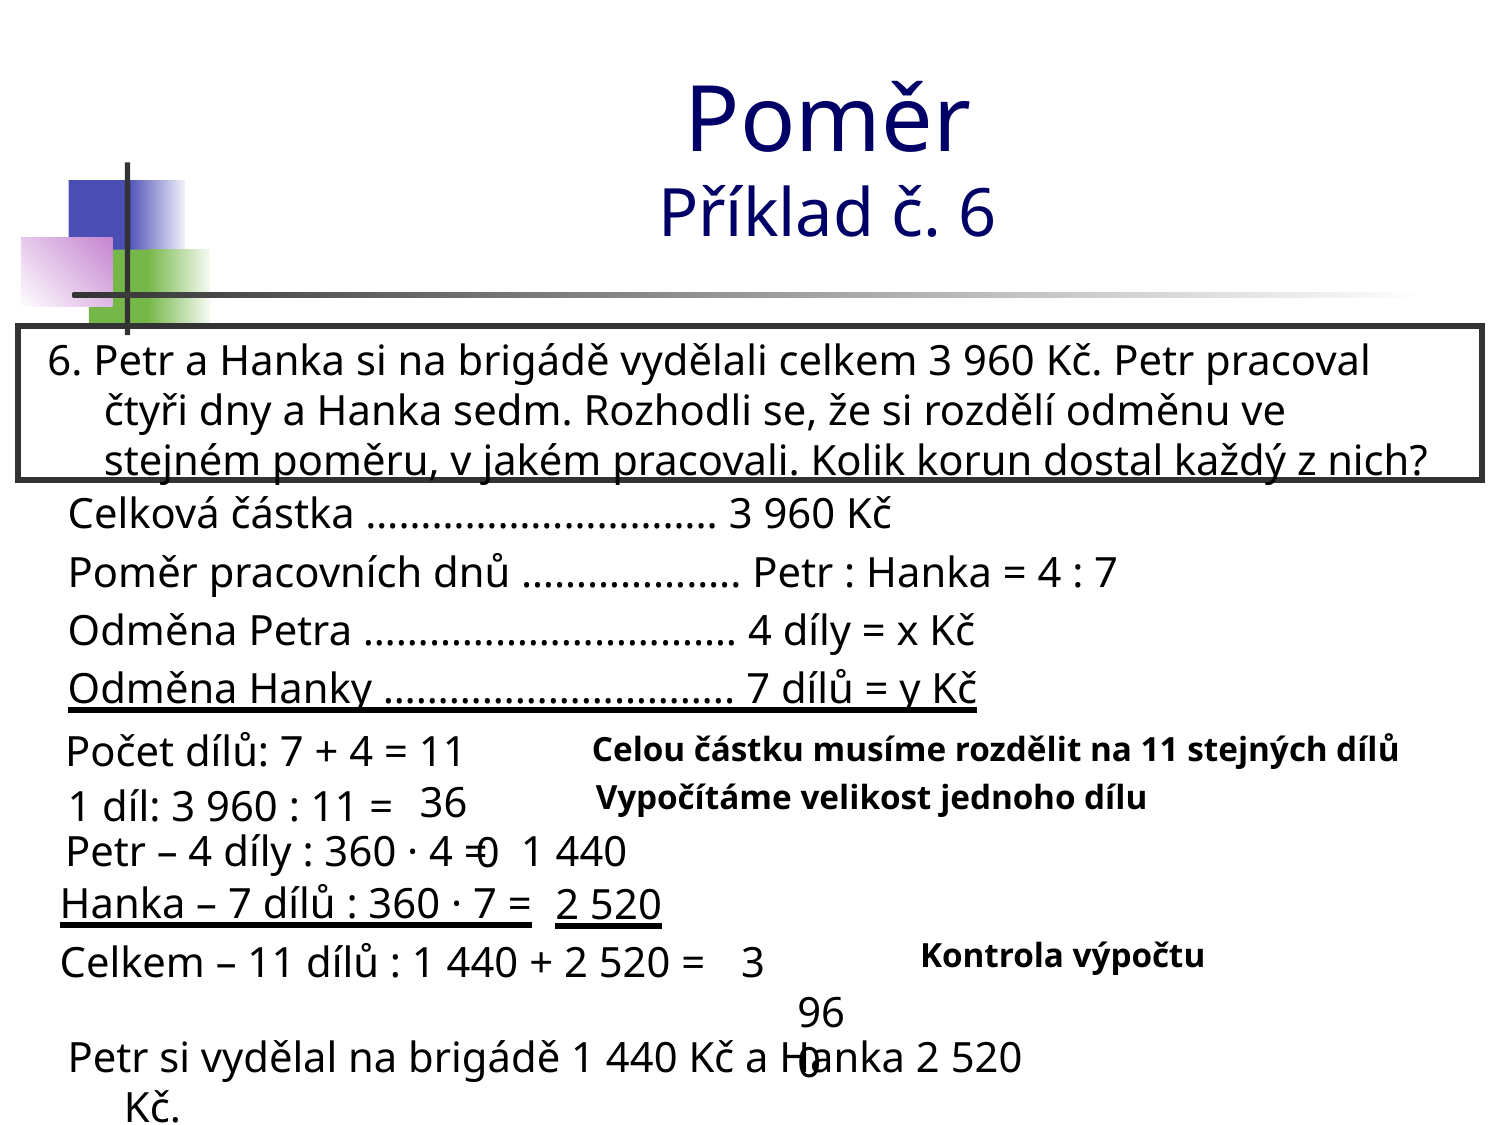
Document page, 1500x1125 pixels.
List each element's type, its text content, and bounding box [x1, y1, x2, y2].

text_box Celková částka ………………………….. 3 960 Kč Poměr pracovních dnů ……………….. Petr : Hanka = 4 : 7 Odměna Petra ……………………………. 4 díly = x Kč Odměna Hanky ………………………….. 7 dílů = y Kč [37, 479, 1500, 728]
text_box Hanka – 7 dílů : 360 · 7 = [29, 869, 595, 928]
text_box 360 [389, 768, 520, 817]
text_box 3 960 [711, 928, 877, 1006]
title Poměr Příklad č. 6 [188, 34, 1468, 276]
text_box Petr – 4 díly : 360 · 4 = [35, 817, 490, 869]
text_box Počet dílů: 7 + 4 = 11 [35, 717, 526, 794]
text_box Celou částku musíme rozdělit na 11 stejných dílů [561, 720, 1447, 797]
text_box 1 440 [490, 817, 677, 870]
text_box Vypočítáme velikost jednoho dílu [565, 768, 1451, 846]
list 6. Petr a Hanka si na brigádě vydělali celkem 3 960 Kč. Petr pracoval čtyři dny a Hanka sedm. Rozhodli se, že si rozdělí odměnu ve stejném poměru, v jakém pracovali. Kolik korun dostal každý z nich? [17, 326, 1483, 481]
text_box Celkem – 11 dílů : 1 440 + 2 520 = [29, 928, 711, 1006]
text_box 2 520 [525, 870, 711, 928]
text_box Petr si vydělal na brigádě 1 440 Kč a Hanka 2 520 Kč. [37, 1022, 1100, 1100]
text_box 1 díl: 3 960 : 11 = [37, 772, 389, 817]
text_box Kontrola výpočtu [890, 927, 1306, 1004]
